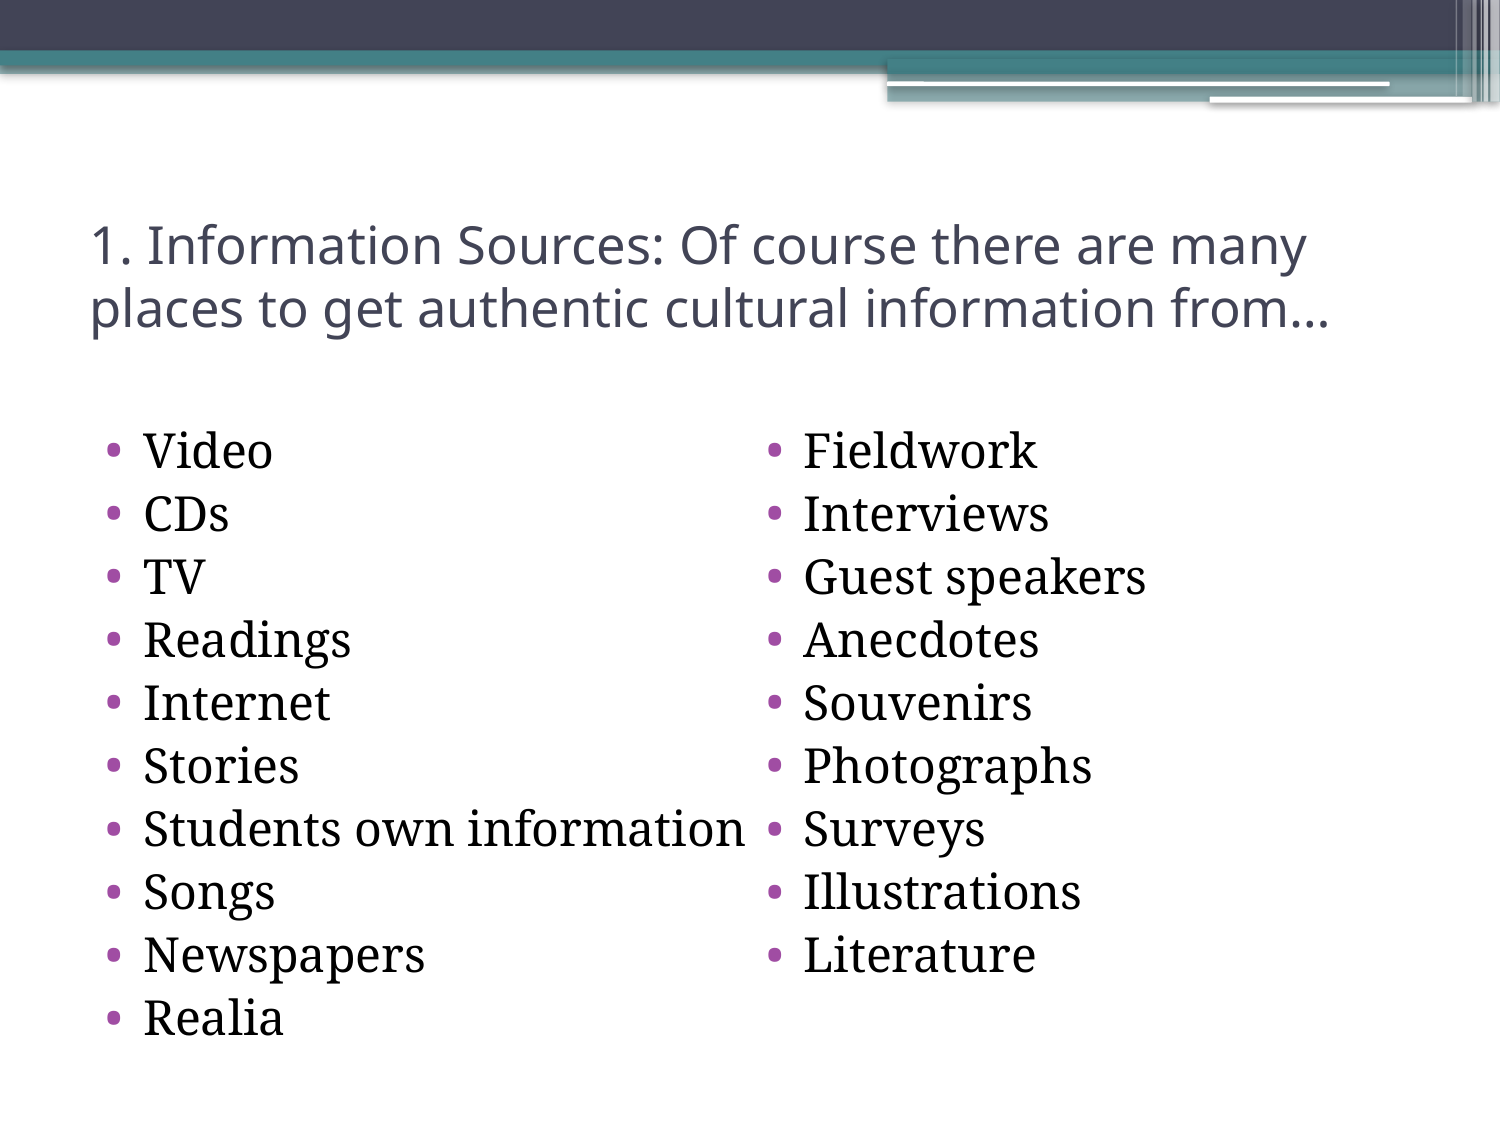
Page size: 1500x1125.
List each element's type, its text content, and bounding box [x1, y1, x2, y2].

title 1. Information Sources: Of course there are many places to get authentic cultural information from… [75, 187, 1425, 363]
list Video CDs TV Readings Internet Stories Students own information Songs Newspapers Realia Fieldwork Interviews Guest speakers Anecdotes Souvenirs Photographs Surveys Illustrations Literature [75, 412, 1425, 1079]
